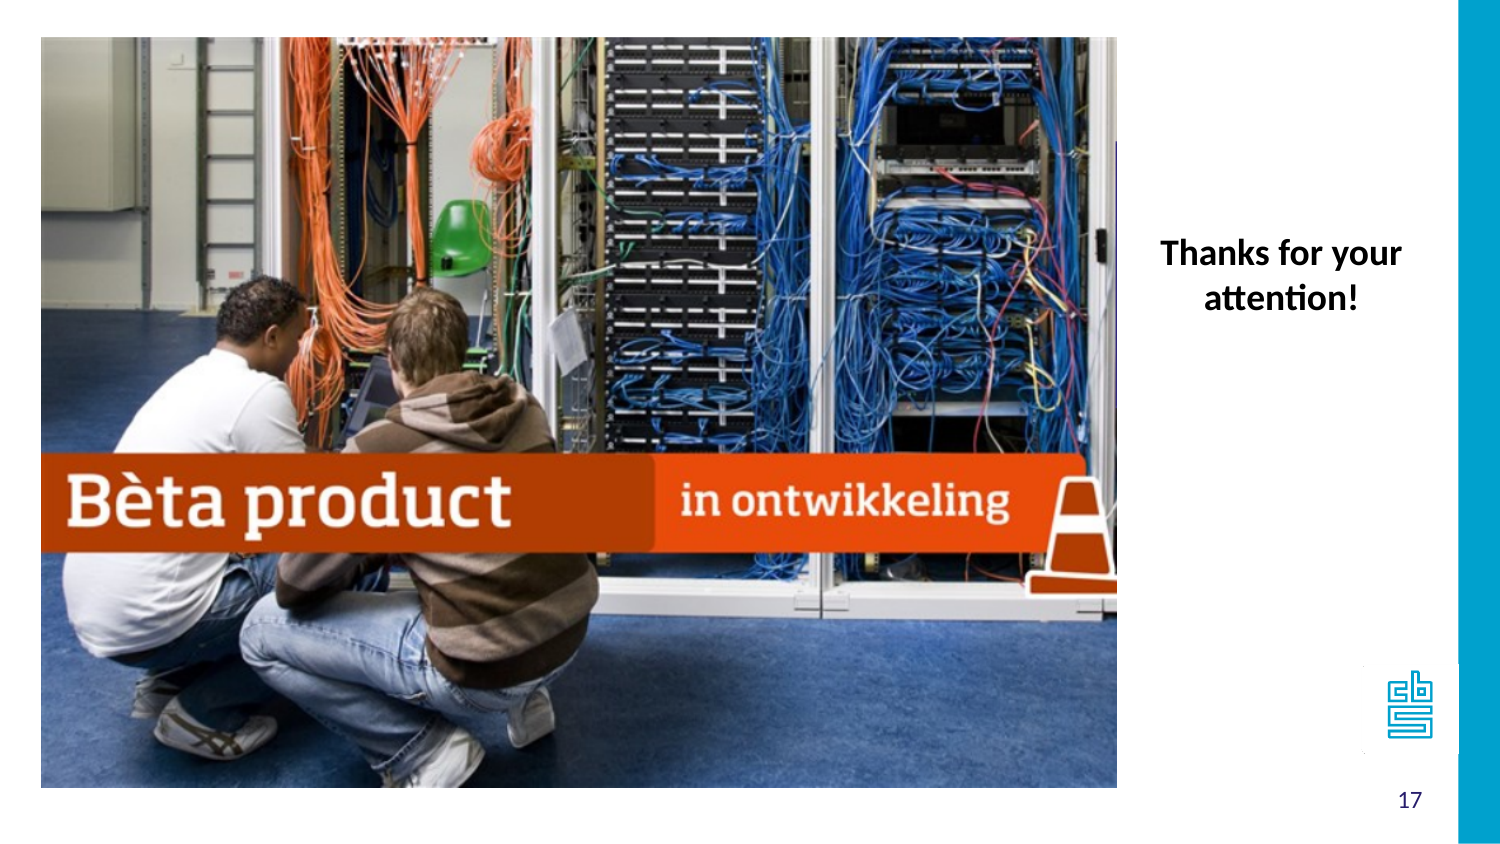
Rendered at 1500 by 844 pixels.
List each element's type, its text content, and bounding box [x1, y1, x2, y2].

text_box Thanks for your attention! [1128, 220, 1436, 326]
picture [1361, 664, 1458, 754]
picture [40, 36, 1117, 789]
slide_number 17 [1361, 772, 1459, 826]
